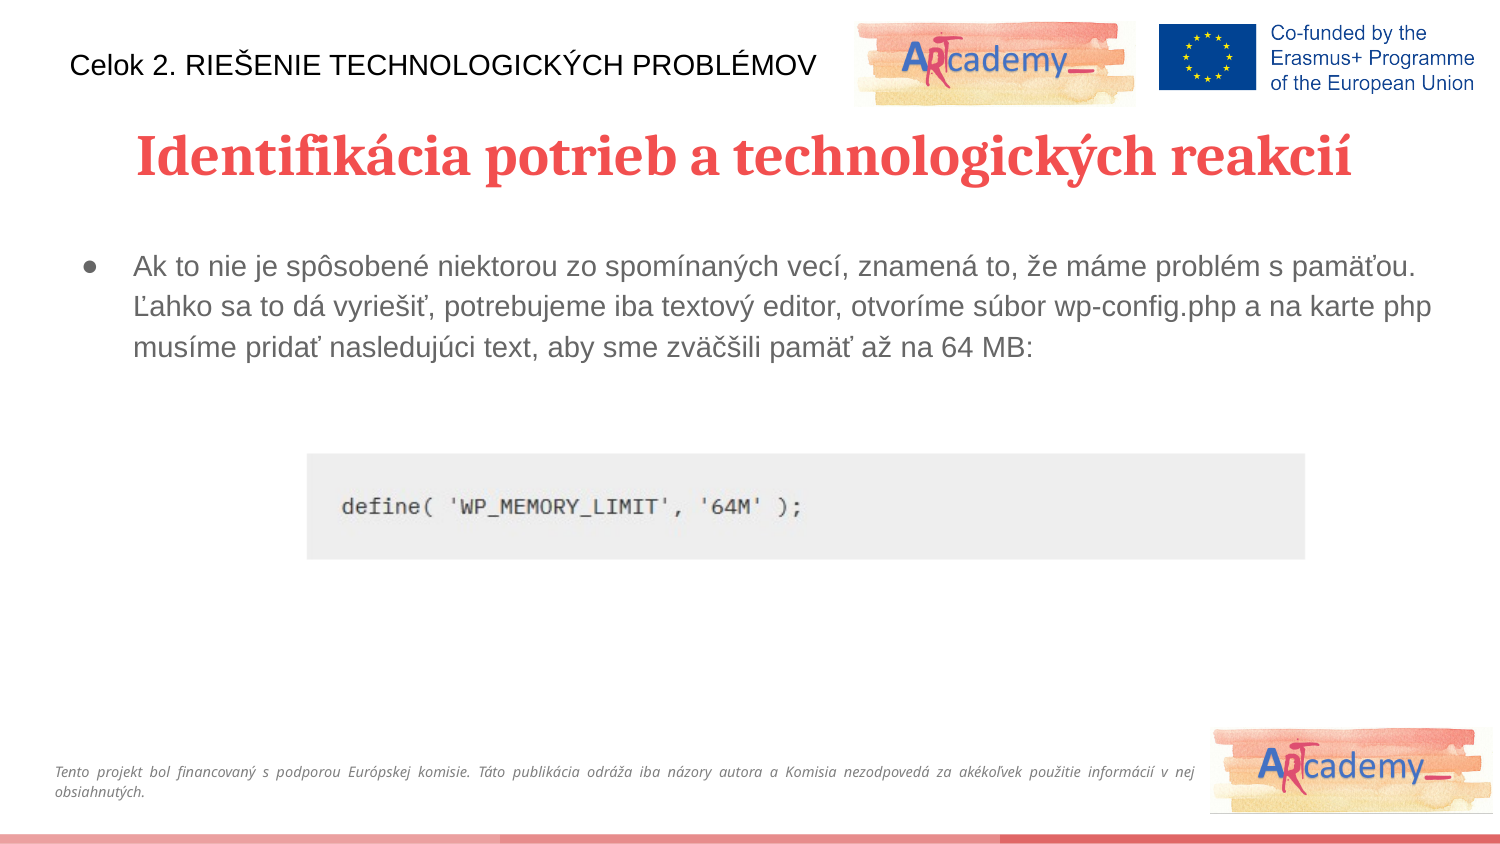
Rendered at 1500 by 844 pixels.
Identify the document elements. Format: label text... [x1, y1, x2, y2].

text_box Celok 2. RIEŠENIE TECHNOLOGICKÝCH PROBLÉMOV [54, 39, 849, 89]
list Ak to nie je spôsobené niektorou zo spomínaných vecí, znamená to, že máme problém s pamäťou. Ľahko sa to dá vyriešiť, potrebujeme iba textový editor, otvoríme súbor wp-config.php a na karte php musíme pridať nasledujúci text, aby sme zväčšili pamäť až na 64 MB: [43, 192, 1500, 339]
picture [290, 442, 1317, 573]
picture [854, 2, 1137, 138]
text_box Tento projekt bol financovaný s podporou Európskej komisie. Táto publikácia odráža iba názory autora a Komisia nezodpovedá za akékoľvek použitie informácií v nej obsiahnutých. [39, 754, 1205, 799]
picture [1158, 24, 1474, 94]
picture [1210, 709, 1493, 844]
text_box Identifikácia potrieb a technologických reakcií [79, 0, 1410, 203]
